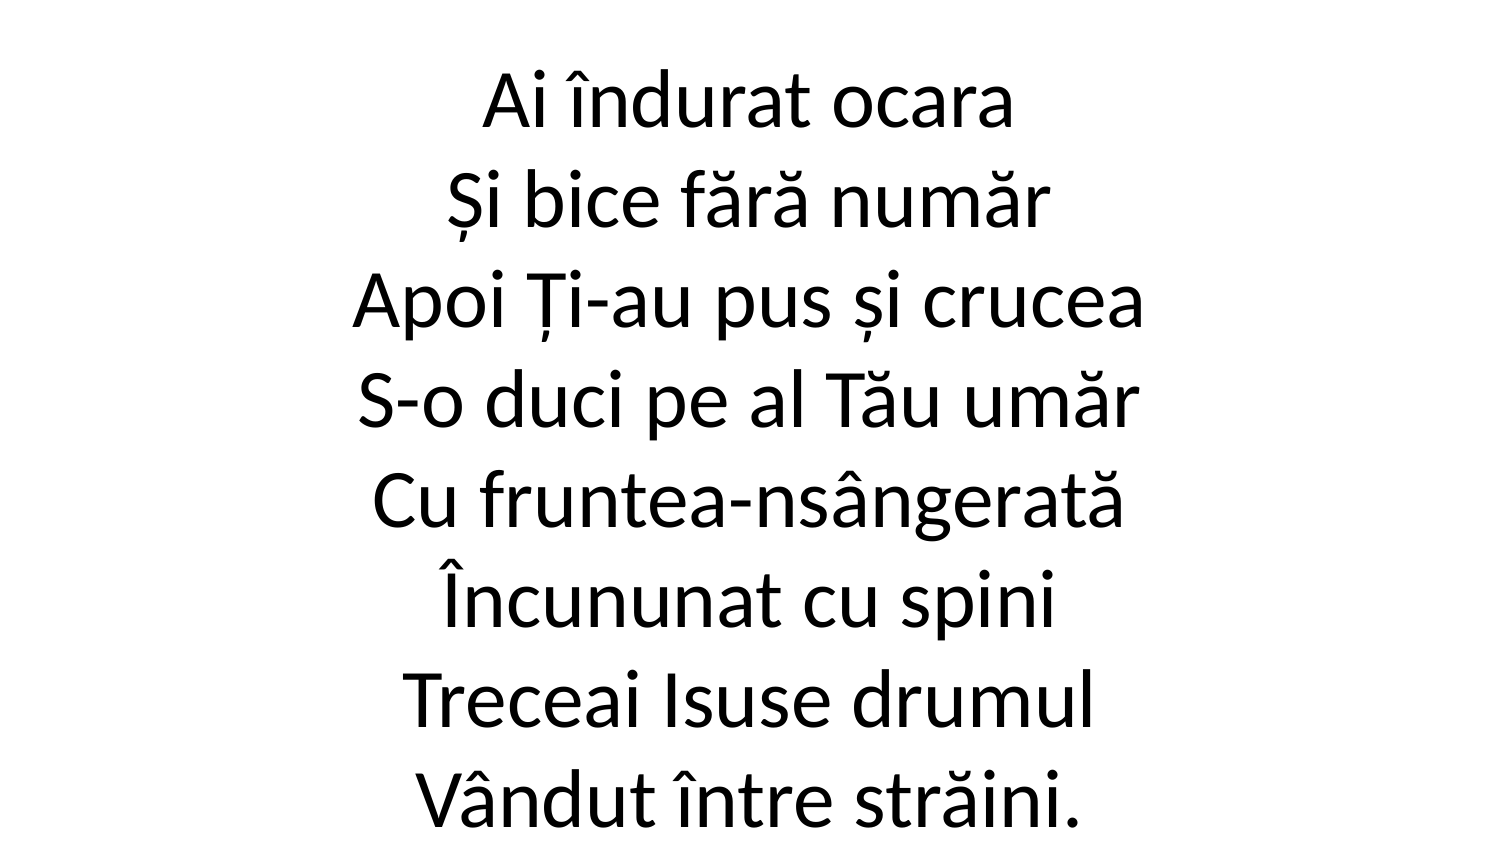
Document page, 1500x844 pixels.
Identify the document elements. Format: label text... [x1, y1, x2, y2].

text_box Ai îndurat ocara Și bice fără număr Apoi Ți-au pus și crucea S-o duci pe al Tău umăr Cu fruntea-nsângerată Încununat cu spini Treceai Isuse drumul Vândut între străini. [337, 0, 1163, 844]
